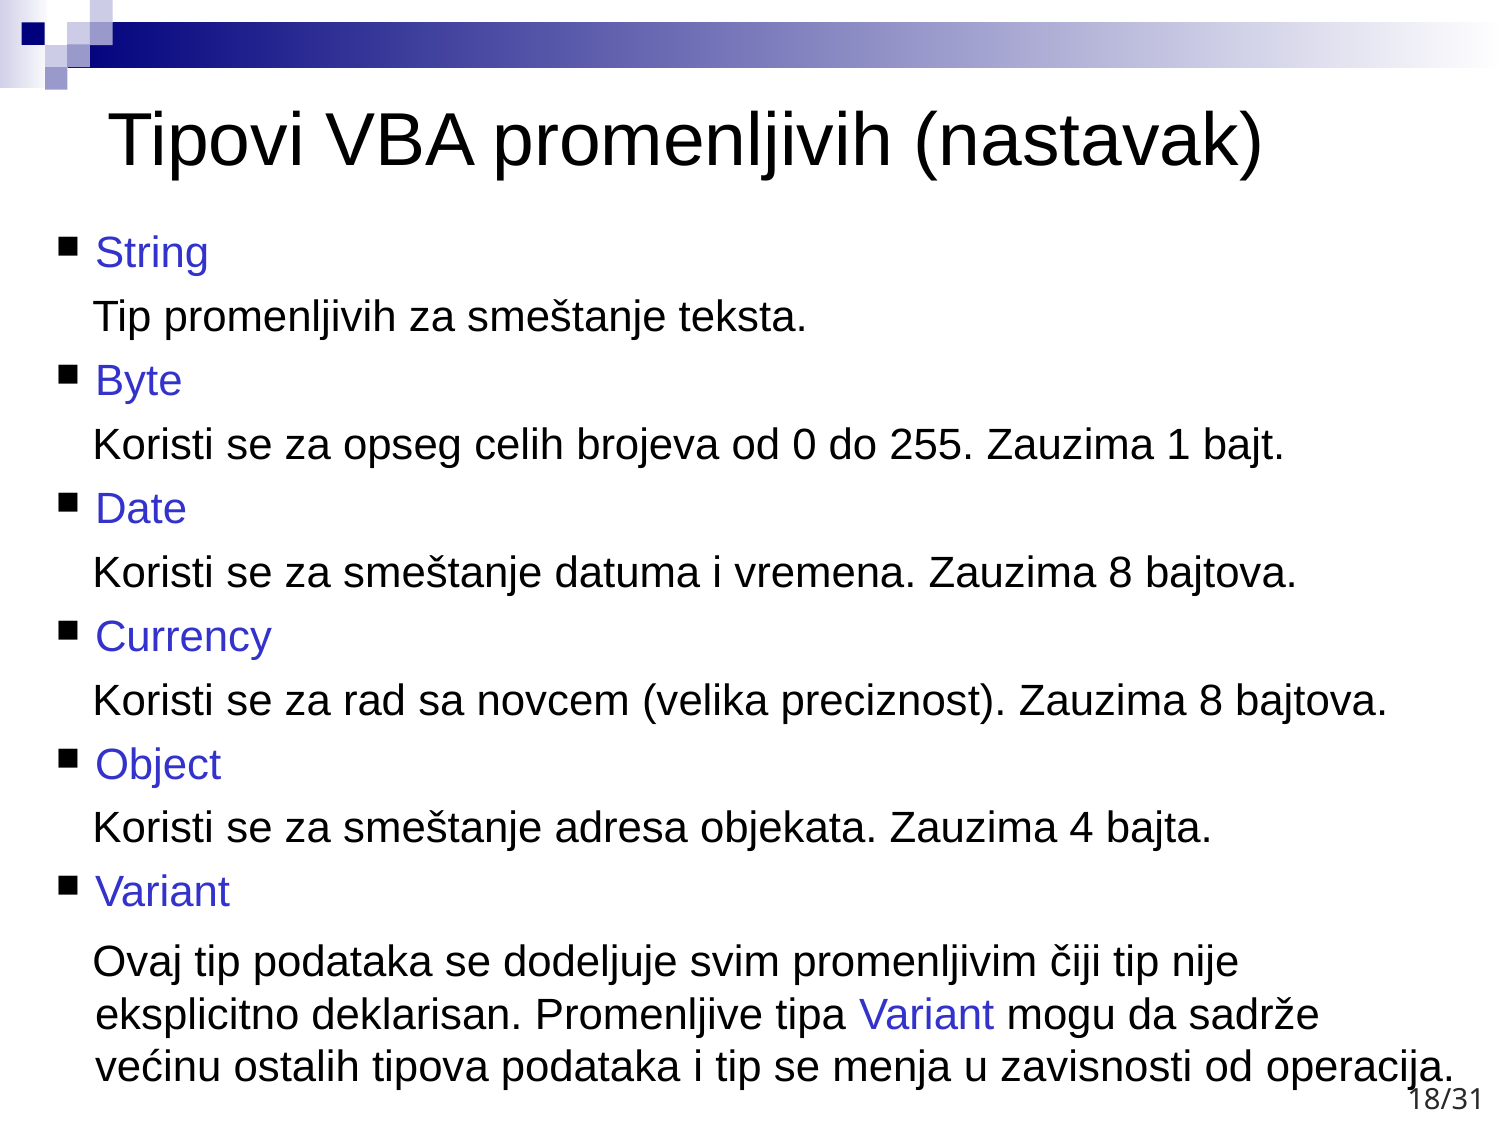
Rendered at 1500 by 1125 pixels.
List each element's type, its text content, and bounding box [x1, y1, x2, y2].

text_box 18/31 [1374, 1072, 1500, 1123]
title Tipovi VBA promenljivih (nastavak) [92, 75, 1289, 197]
list String Tip promenljivih za smeštanje teksta. Byte Koristi se za opseg celih brojeva od 0 do 255. Zauzima 1 bajt. Date Koristi se za smeštanje datuma i vremena. Zauzima 8 bajtova. Currency Koristi se za rad sa novcem (velika preciznost). Zauzima 8 bajtova. Object Koristi se za smeštanje adresa objekata. Zauzima 4 bajta. Variant Ovaj tip podataka se dodeljuje svim promenljivim čiji tip nije eksplicitno deklarisan. Promenljive tipa Variant mogu da sadrže većinu ostalih tipova podataka i tip se menja u zavisnosti od operacija. [46, 222, 1465, 1102]
